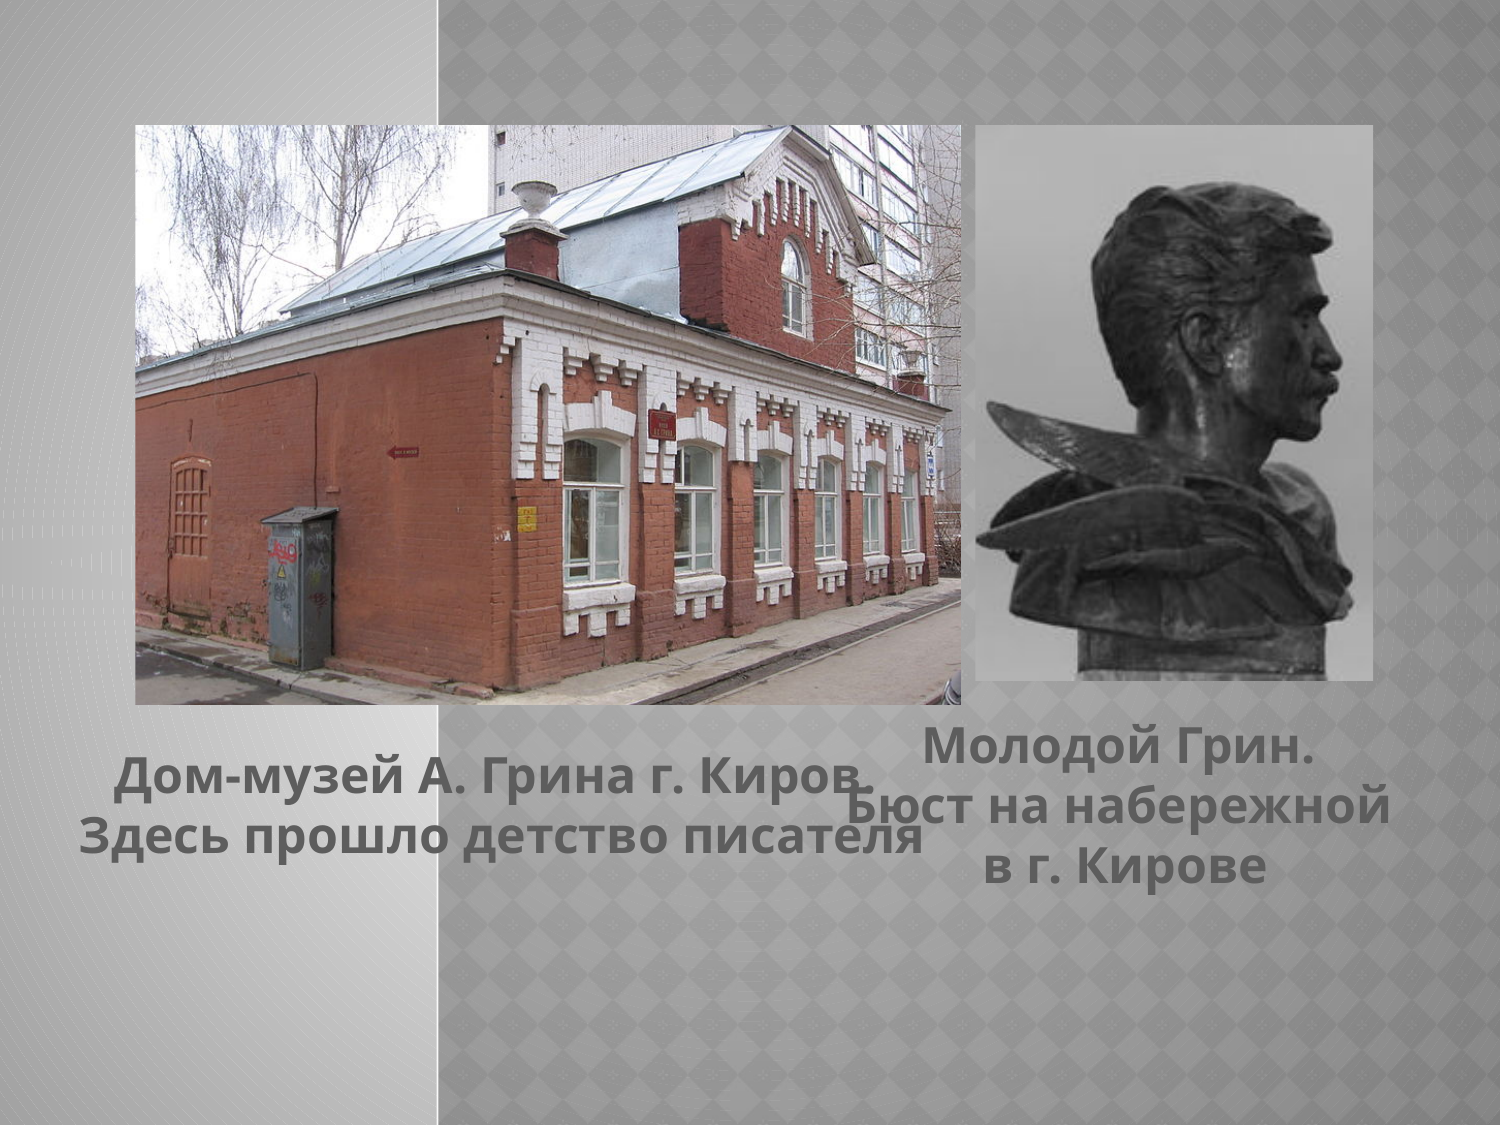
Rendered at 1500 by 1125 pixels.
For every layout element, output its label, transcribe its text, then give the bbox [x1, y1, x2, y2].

text_box Молодой Грин. Бюст на набережной в г. Кирове [830, 705, 1421, 901]
picture [974, 124, 1374, 681]
text_box Дом-музей А. Грина г. Киров. Здесь прошло детство писателя [63, 736, 830, 871]
picture [134, 124, 962, 705]
